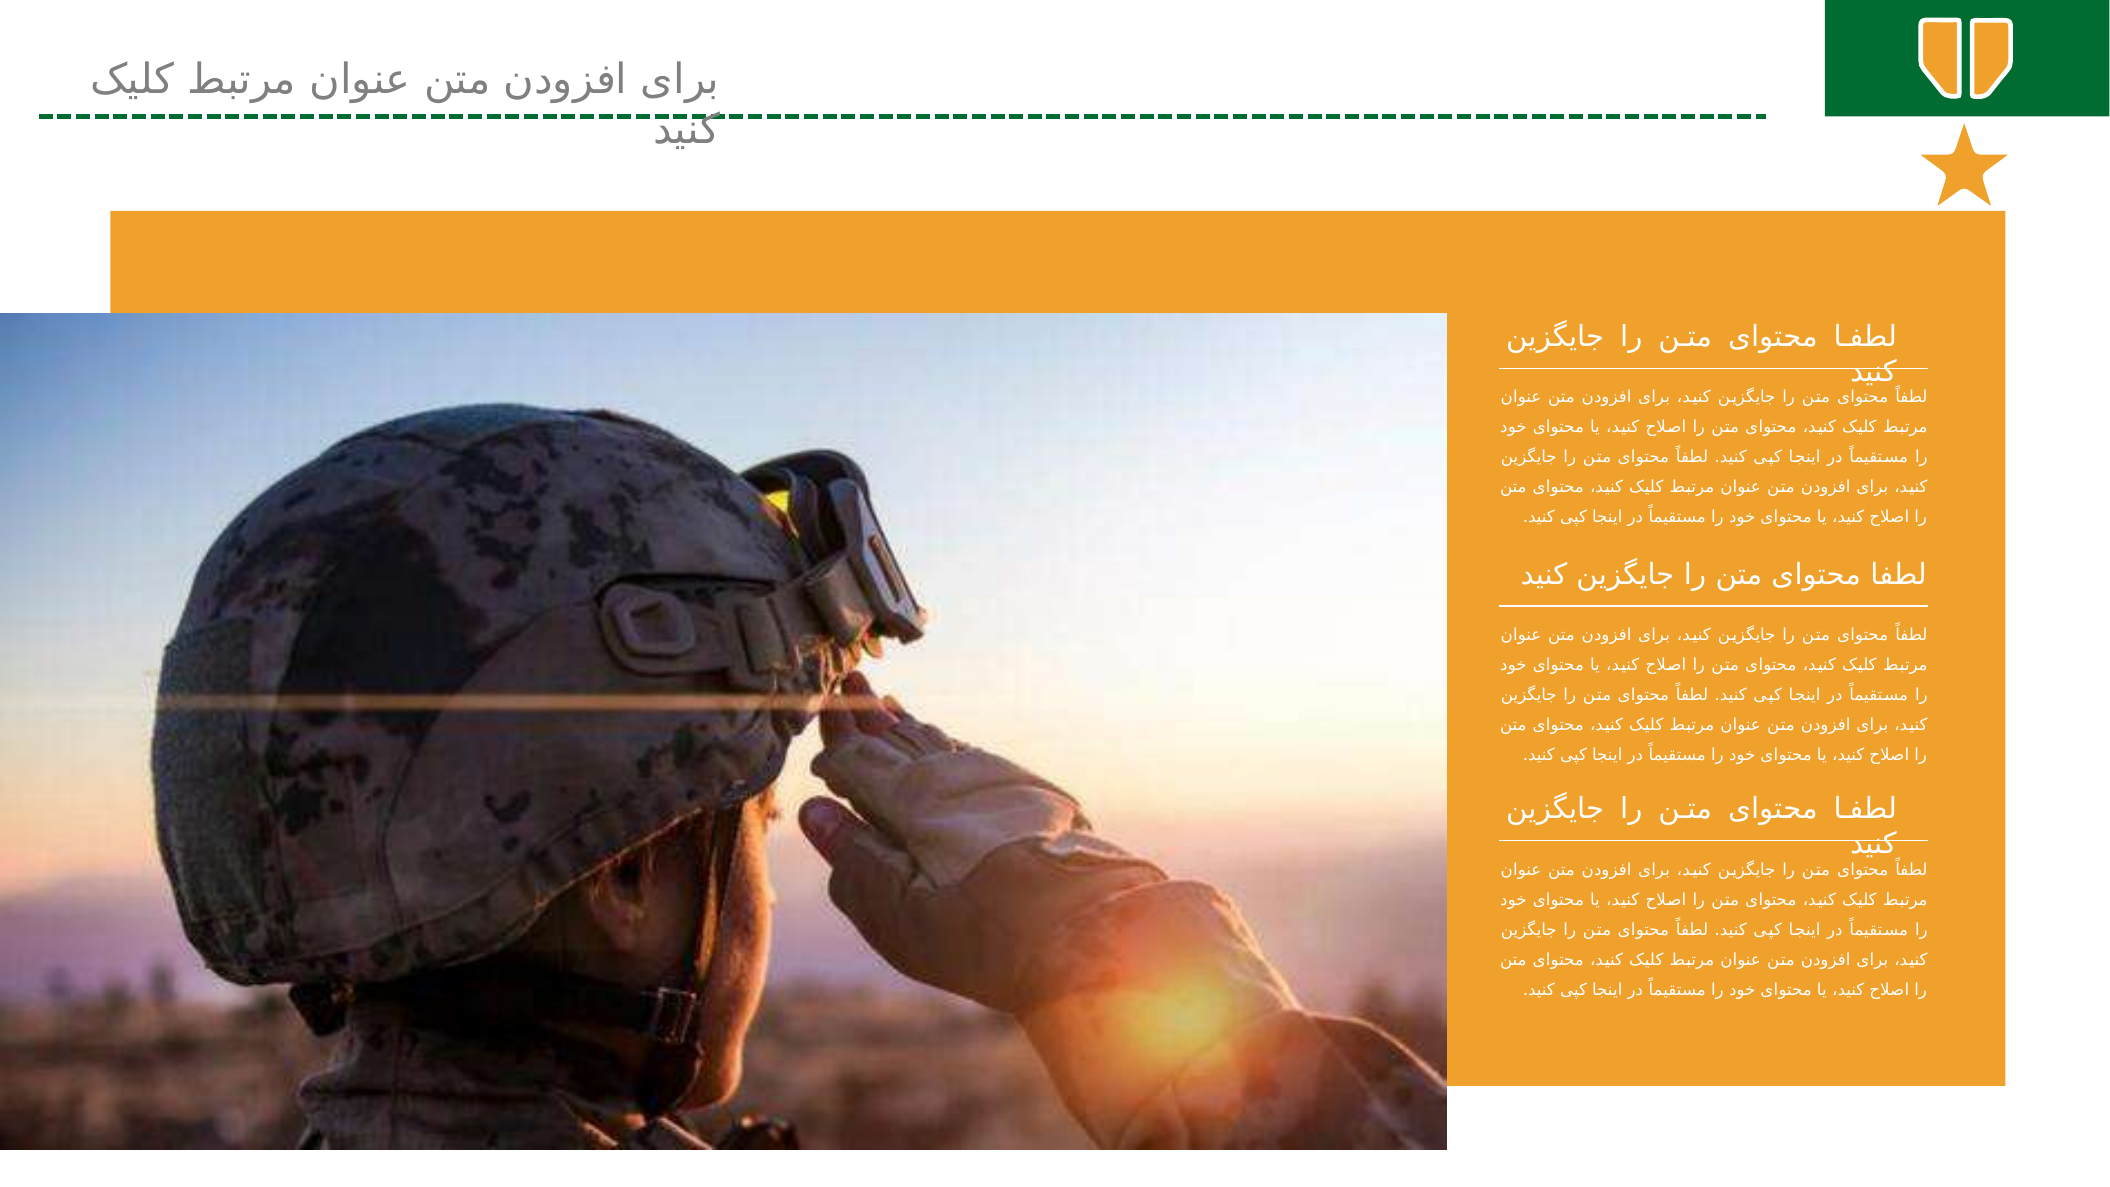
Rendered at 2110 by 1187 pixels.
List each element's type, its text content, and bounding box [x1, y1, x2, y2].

picture [0, 313, 1447, 1150]
text_box لطفاً محتوای متن را جایگزین کنید، برای افزودن متن عنوان مرتبط کلیک کنید، محتوای متن را اصلاح کنید، یا محتوای خود را مستقیماً در اینجا کپی کنید. لطفاً محتوای متن را جایگزین کنید، برای افزودن متن عنوان مرتبط کلیک کنید، محتوای متن را اصلاح کنید، یا محتوای خود را مستقیماً در اینجا کپی کنید. [1483, 840, 1944, 999]
text_box لطفاً محتوای متن را جایگزین کنید، برای افزودن متن عنوان مرتبط کلیک کنید، محتوای متن را اصلاح کنید، یا محتوای خود را مستقیماً در اینجا کپی کنید. لطفاً محتوای متن را جایگزین کنید، برای افزودن متن عنوان مرتبط کلیک کنید، محتوای متن را اصلاح کنید، یا محتوای خود را مستقیماً در اینجا کپی کنید. [1483, 368, 1944, 527]
text_box لطفا محتوای متن را جایگزین کنید [1483, 309, 1913, 348]
text_box لطفاً محتوای متن را جایگزین کنید، برای افزودن متن عنوان مرتبط کلیک کنید، محتوای متن را اصلاح کنید، یا محتوای خود را مستقیماً در اینجا کپی کنید. لطفاً محتوای متن را جایگزین کنید، برای افزودن متن عنوان مرتبط کلیک کنید، محتوای متن را اصلاح کنید، یا محتوای خود را مستقیماً در اینجا کپی کنید. [1483, 605, 1944, 764]
text_box لطفا محتوای متن را جایگزین کنید [1483, 547, 1944, 594]
text_box [109, 210, 2006, 1087]
text_box لطفا محتوای متن را جایگزین کنید [1483, 781, 1913, 840]
text_box برای افزودن متن عنوان مرتبط کلیک کنید [59, 44, 736, 101]
